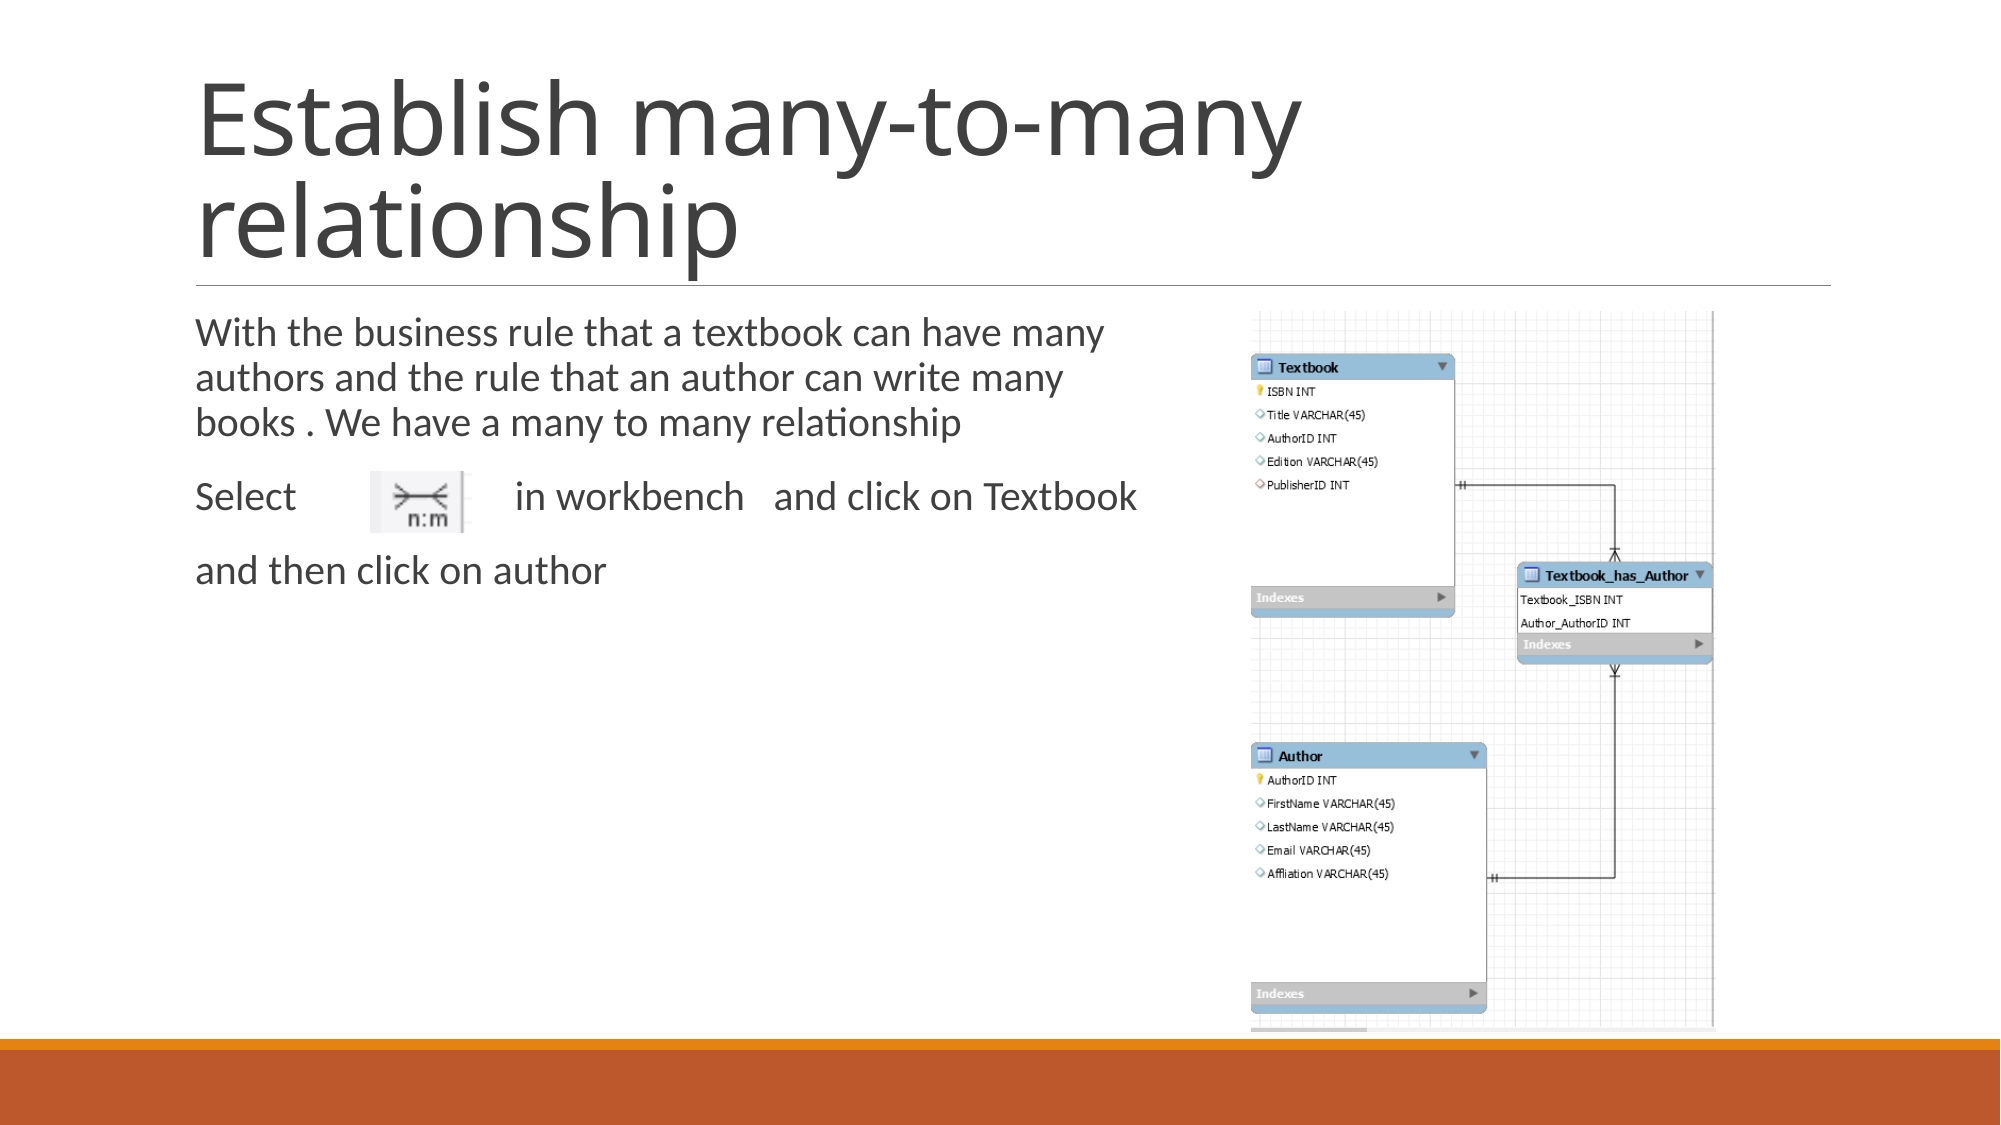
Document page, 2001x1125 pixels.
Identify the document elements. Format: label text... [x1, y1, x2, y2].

list With the business rule that a textbook can have many authors and the rule that an author can write many books . We have a many to many relationship Select in workbench and click on Textbook and then click on author [180, 302, 1156, 963]
picture [1251, 310, 1716, 1033]
picture [370, 471, 472, 533]
title Establish many-to-many relationship [180, 47, 1830, 285]
